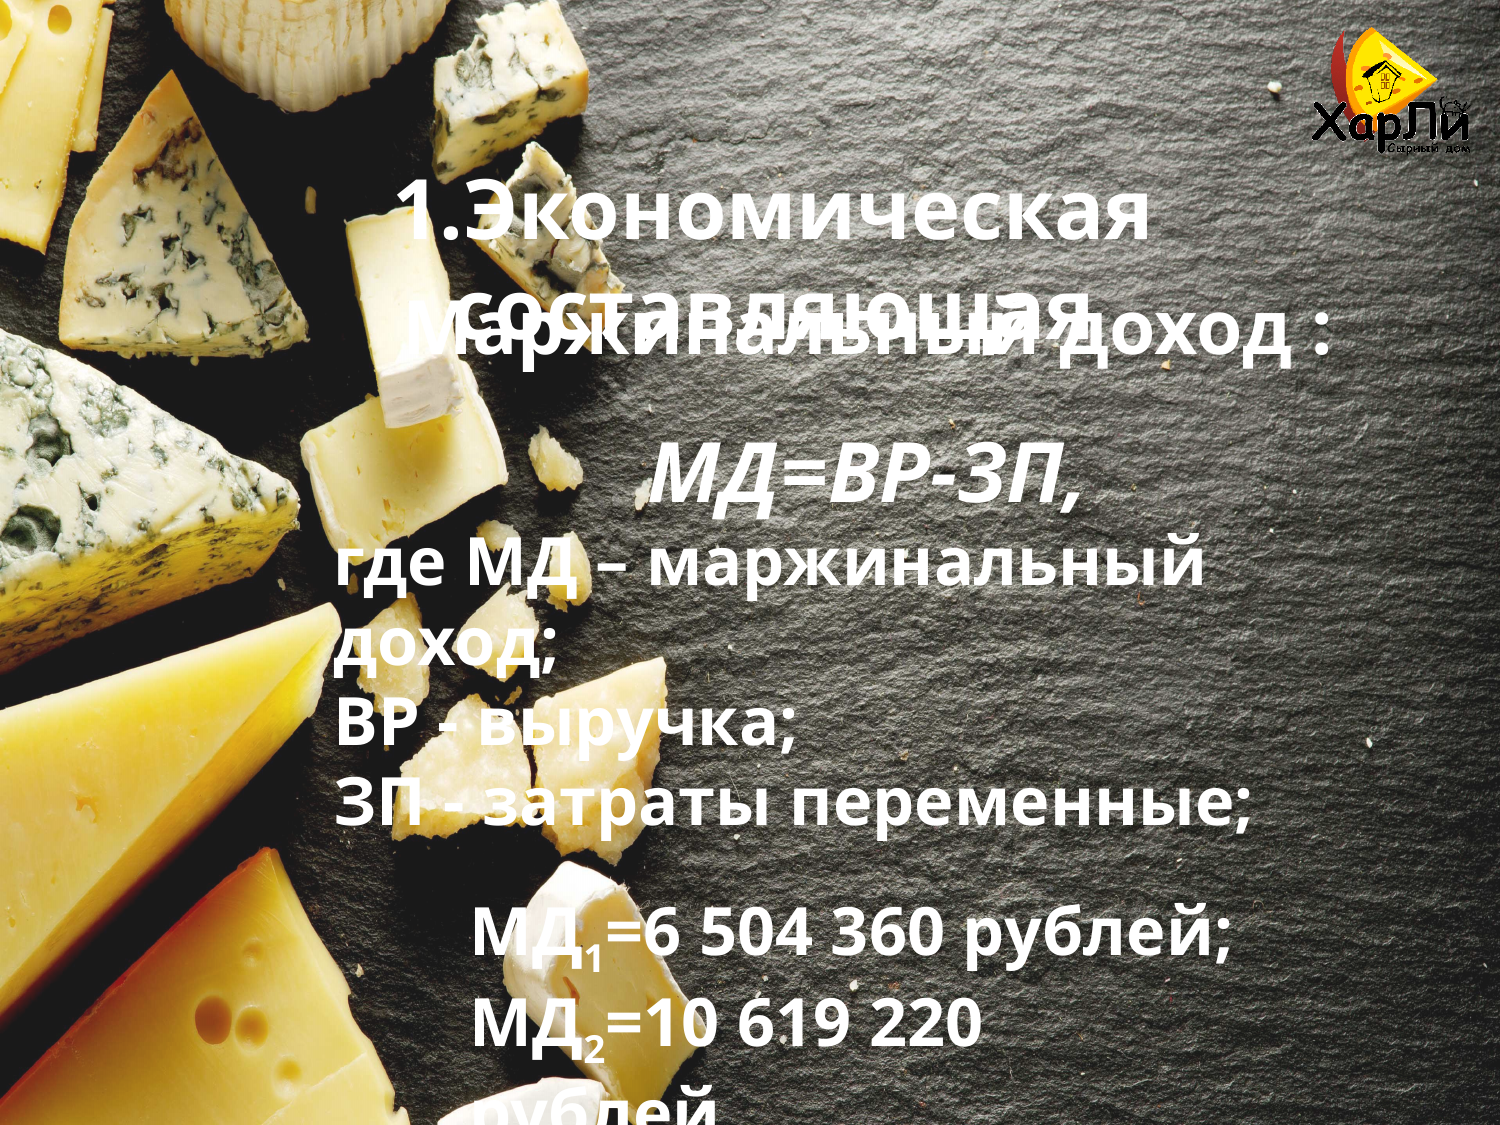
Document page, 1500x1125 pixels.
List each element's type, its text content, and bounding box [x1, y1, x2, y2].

text_box Маржинальный доход : МД=ВР-ЗП, где МД – маржинальный доход; ВР - выручка; ЗП - затраты переменные; [318, 364, 1418, 892]
text_box 1.Экономическая составляющая [47, 148, 1500, 364]
picture [1304, 20, 1477, 163]
text_box МД1=6 504 360 рублей; МД2=10 619 220 рублей. [454, 881, 1282, 1125]
